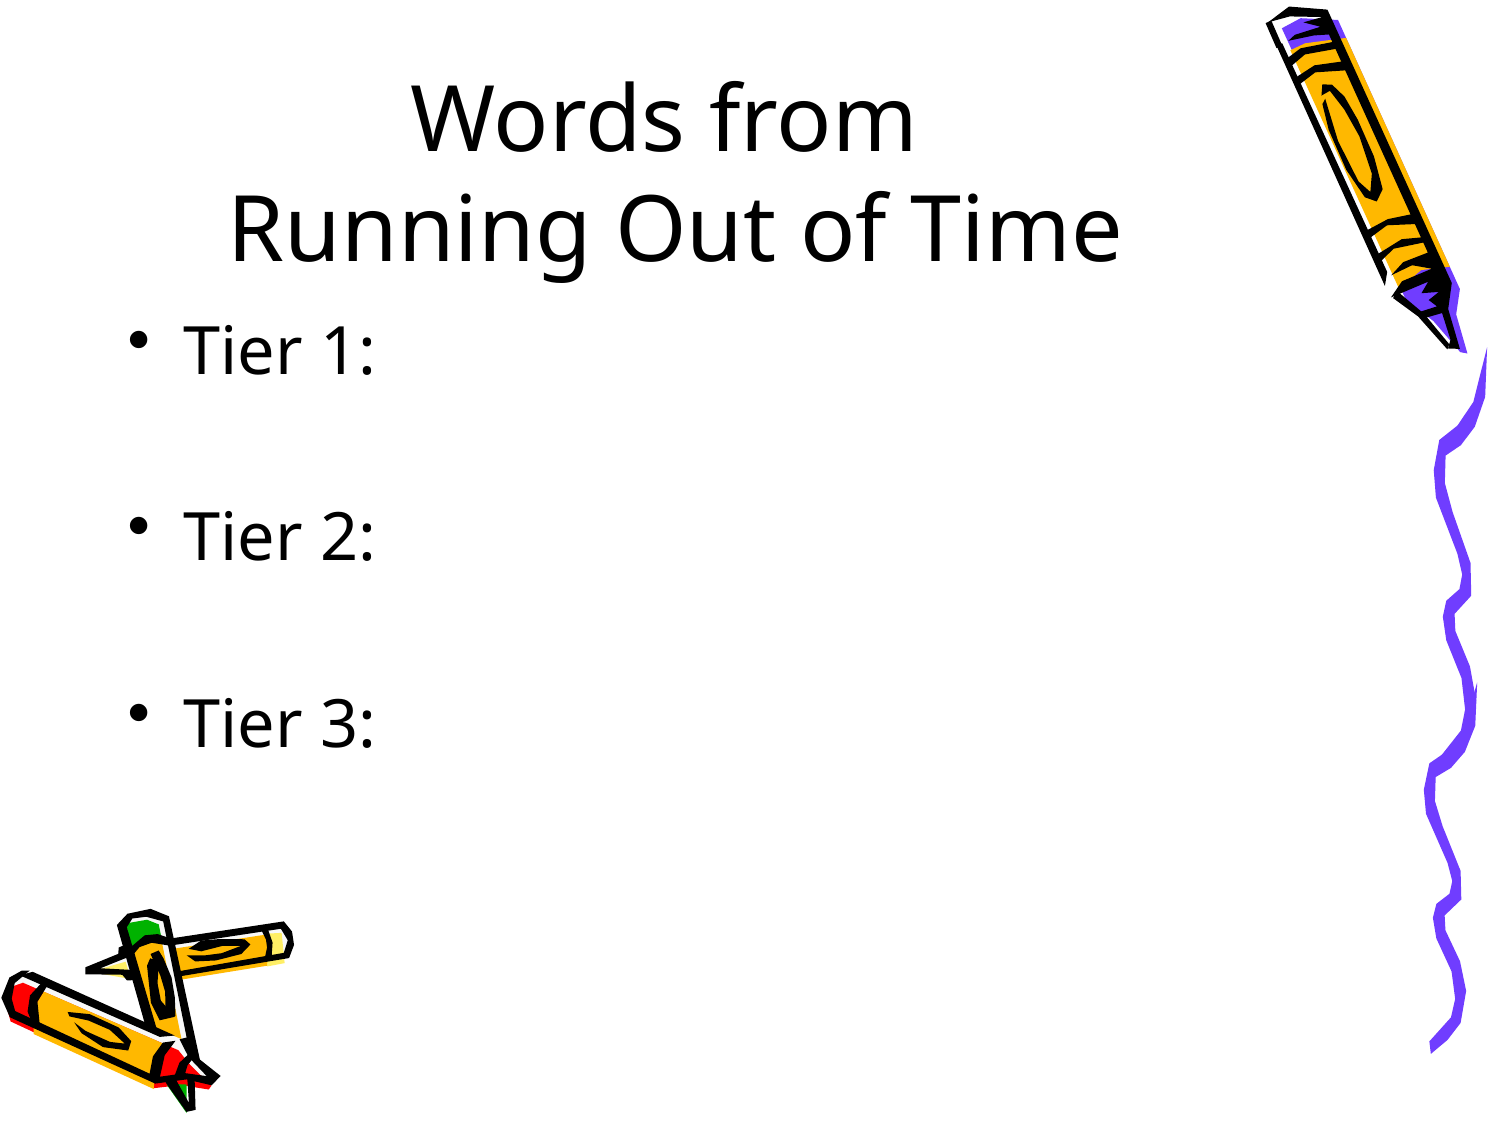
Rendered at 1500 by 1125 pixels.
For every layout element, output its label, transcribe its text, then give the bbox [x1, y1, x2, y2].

list Tier 1: Tier 2: Tier 3: [112, 299, 1376, 901]
title Words from Running Out of Time [112, 24, 1240, 288]
